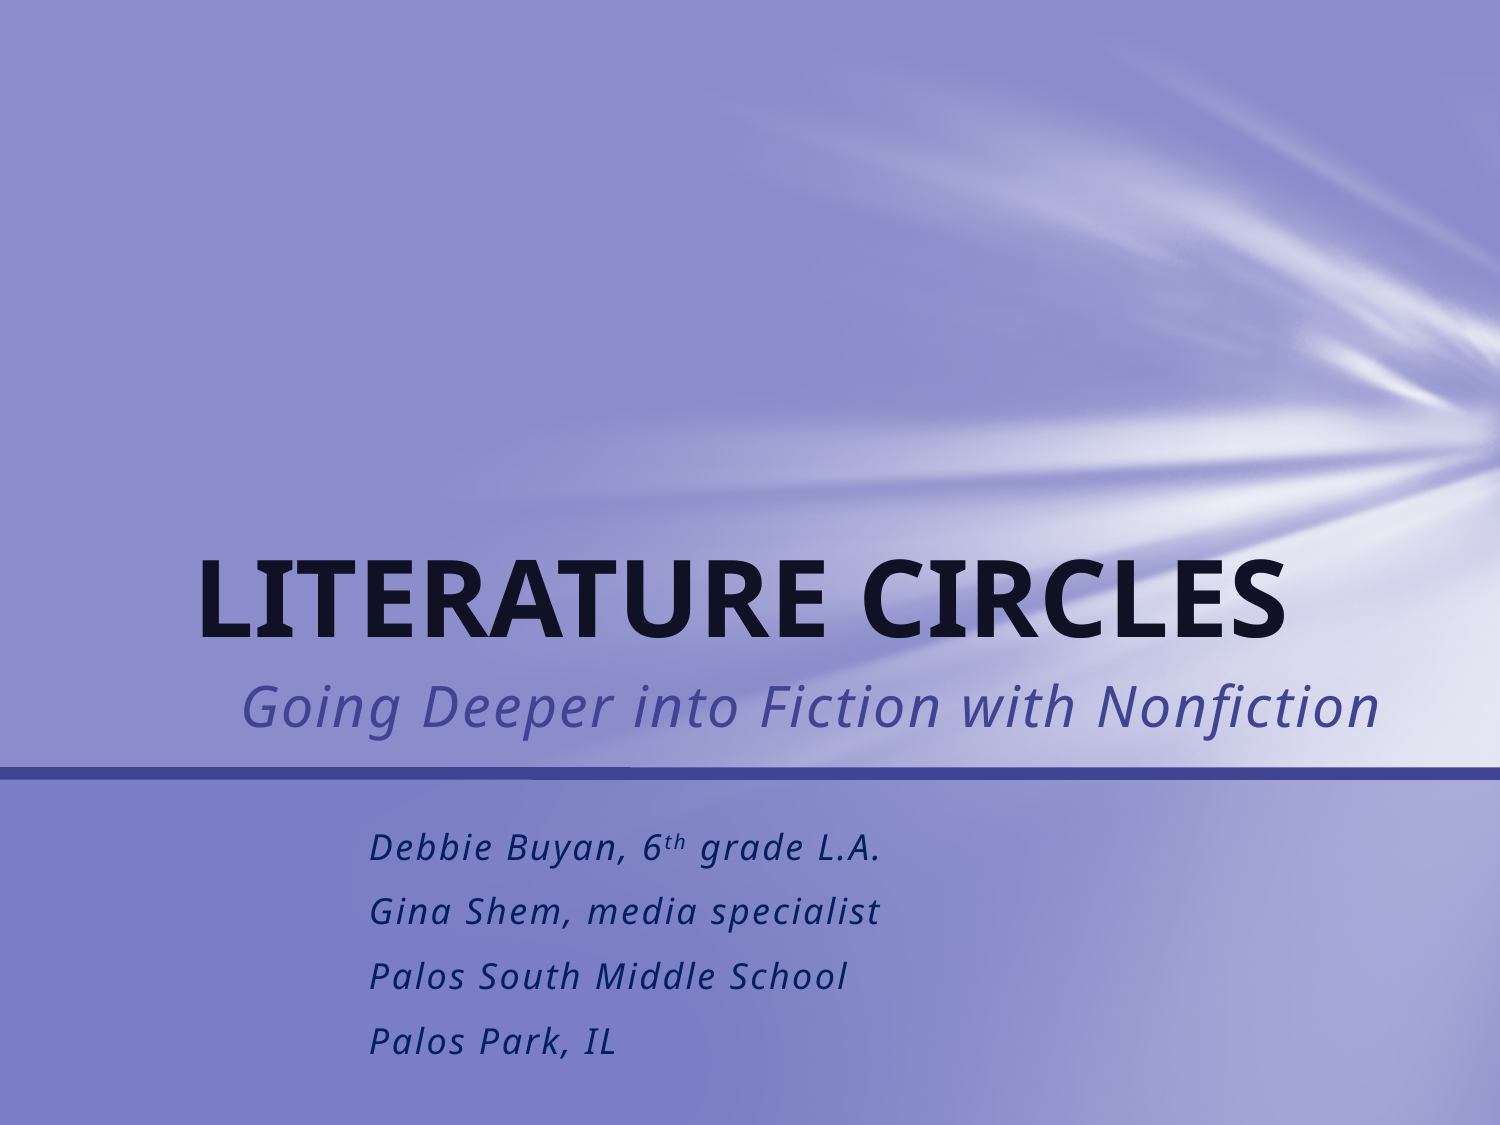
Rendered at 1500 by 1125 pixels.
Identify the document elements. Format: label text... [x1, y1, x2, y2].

subtitle Going Deeper into Fiction with Nonfiction Debbie Buyan, 6th grade L.A. Gina Shem, media specialist Palos South Middle School Palos Park, IL [225, 662, 1422, 1088]
title LITERATURE CIRCLES [150, 425, 1318, 667]
